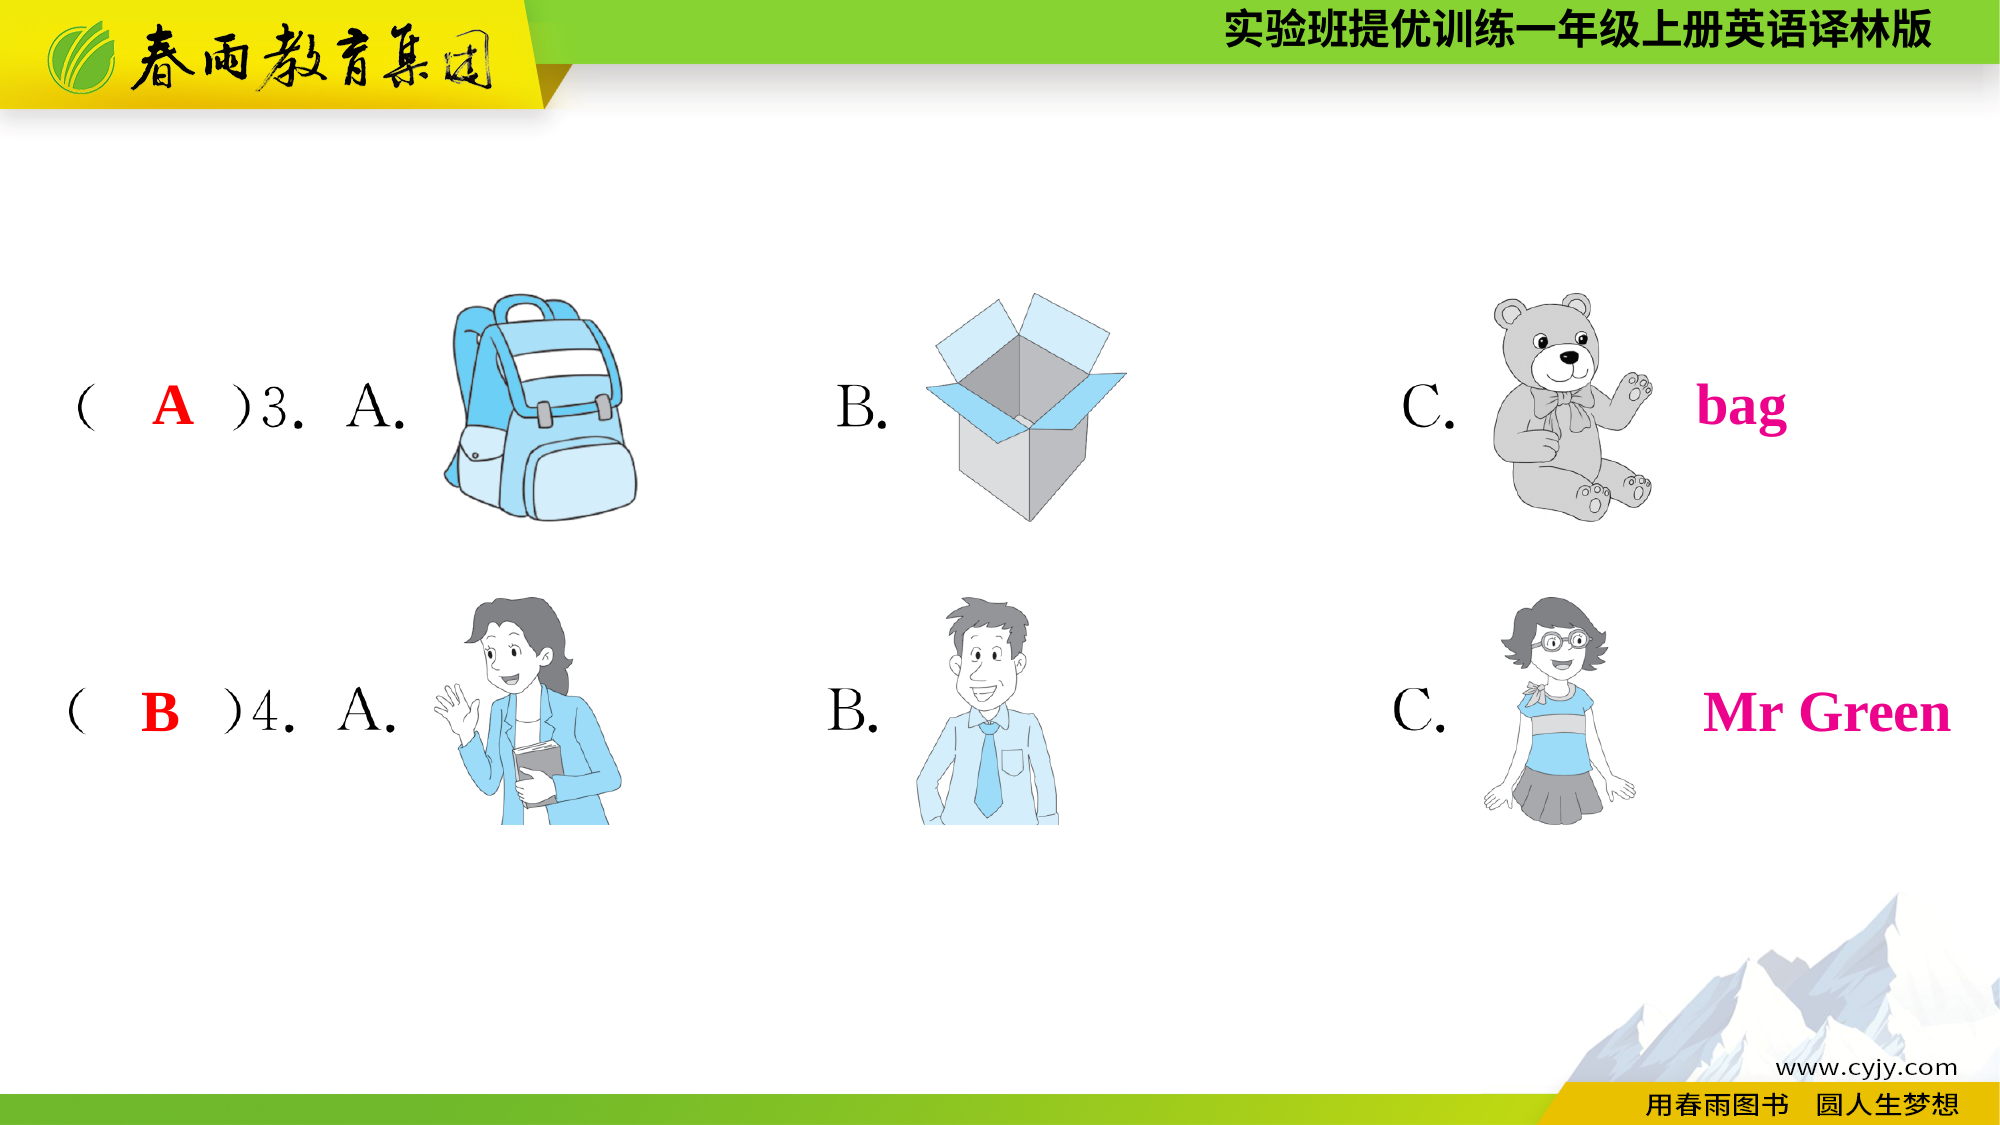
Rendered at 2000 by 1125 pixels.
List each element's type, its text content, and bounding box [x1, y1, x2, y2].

text_box bag [1687, 358, 1803, 444]
text_box Mr Green [1673, 665, 1968, 751]
picture [0, 0, 2000, 1125]
